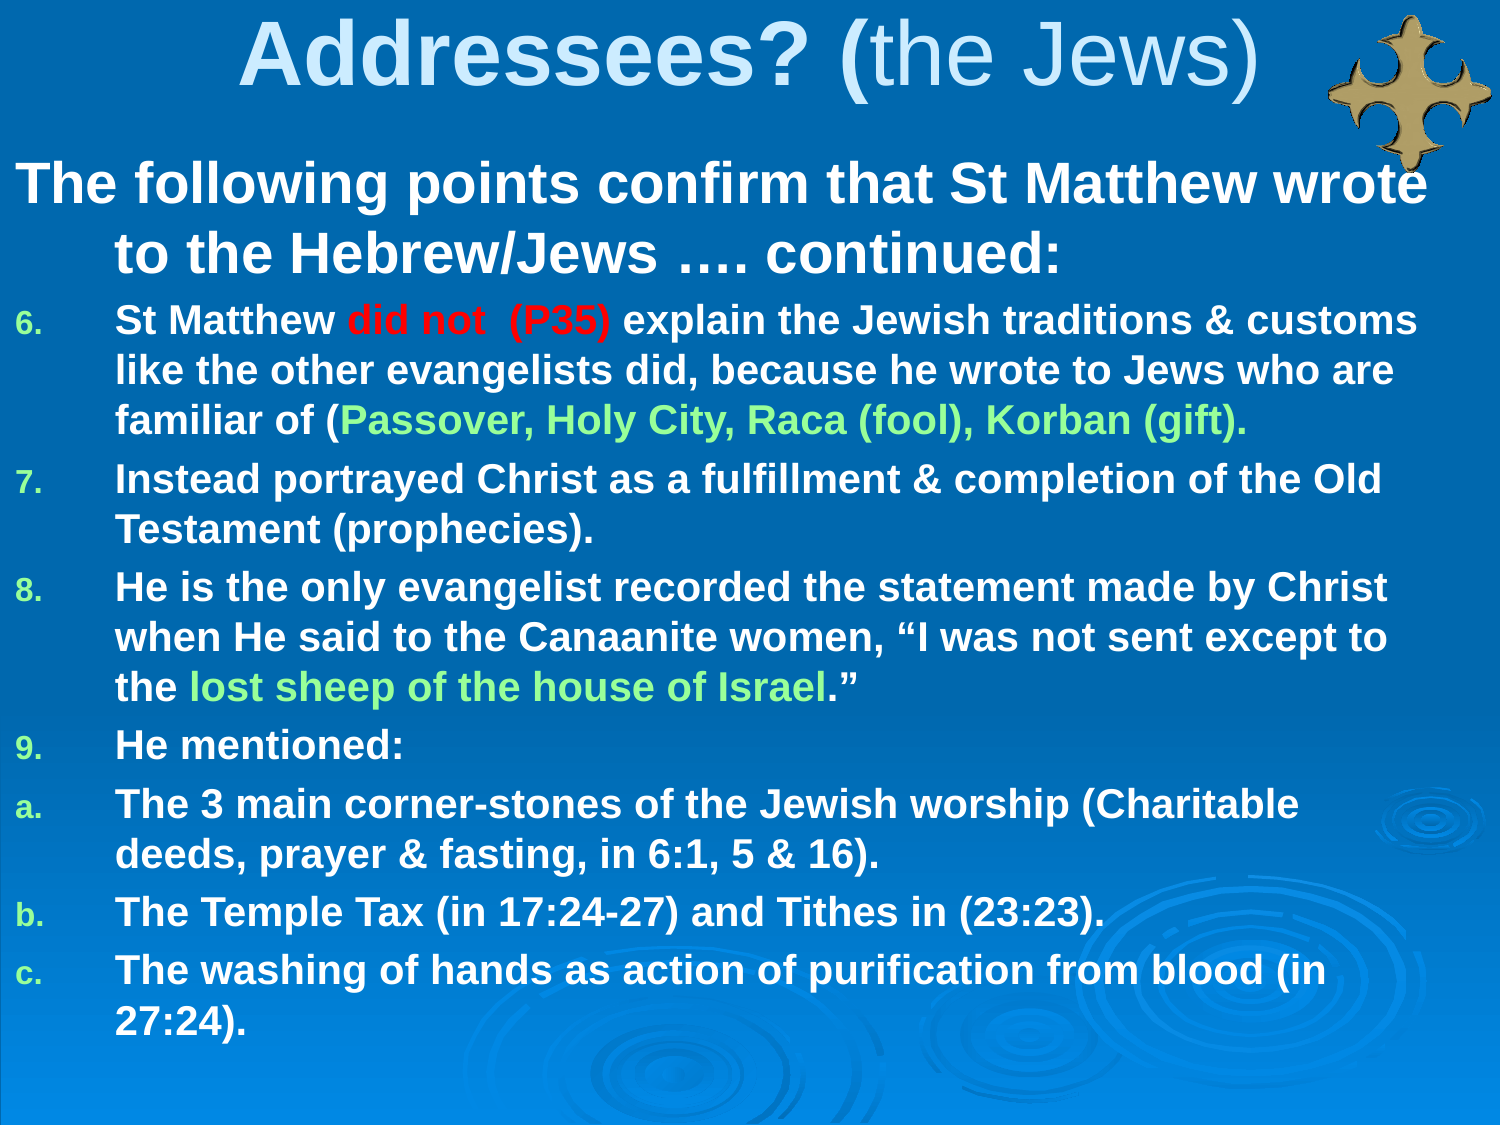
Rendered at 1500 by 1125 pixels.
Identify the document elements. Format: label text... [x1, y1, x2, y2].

list The following points confirm that St Matthew wrote to the Hebrew/Jews …. continued: St Matthew did not (P35) explain the Jewish traditions & customs like the other evangelists did, because he wrote to Jews who are familiar of (Passover, Holy City, Raca (fool), Korban (gift). Instead portrayed Christ as a fulfillment & completion of the Old Testament (prophecies). He is the only evangelist recorded the statement made by Christ when He said to the Canaanite women, “I was not sent except to the lost sheep of the house of Israel.” He mentioned: The 3 main corner-stones of the Jewish worship (Charitable deeds, prayer & fasting, in 6:1, 5 & 16). The Temple Tax (in 17:24-27) and Tithes in (23:23). The washing of hands as action of purification from blood (in 27:24). [0, 136, 1459, 1125]
title Addressees? (the Jews) [74, 0, 1320, 136]
picture [1322, 0, 1500, 188]
